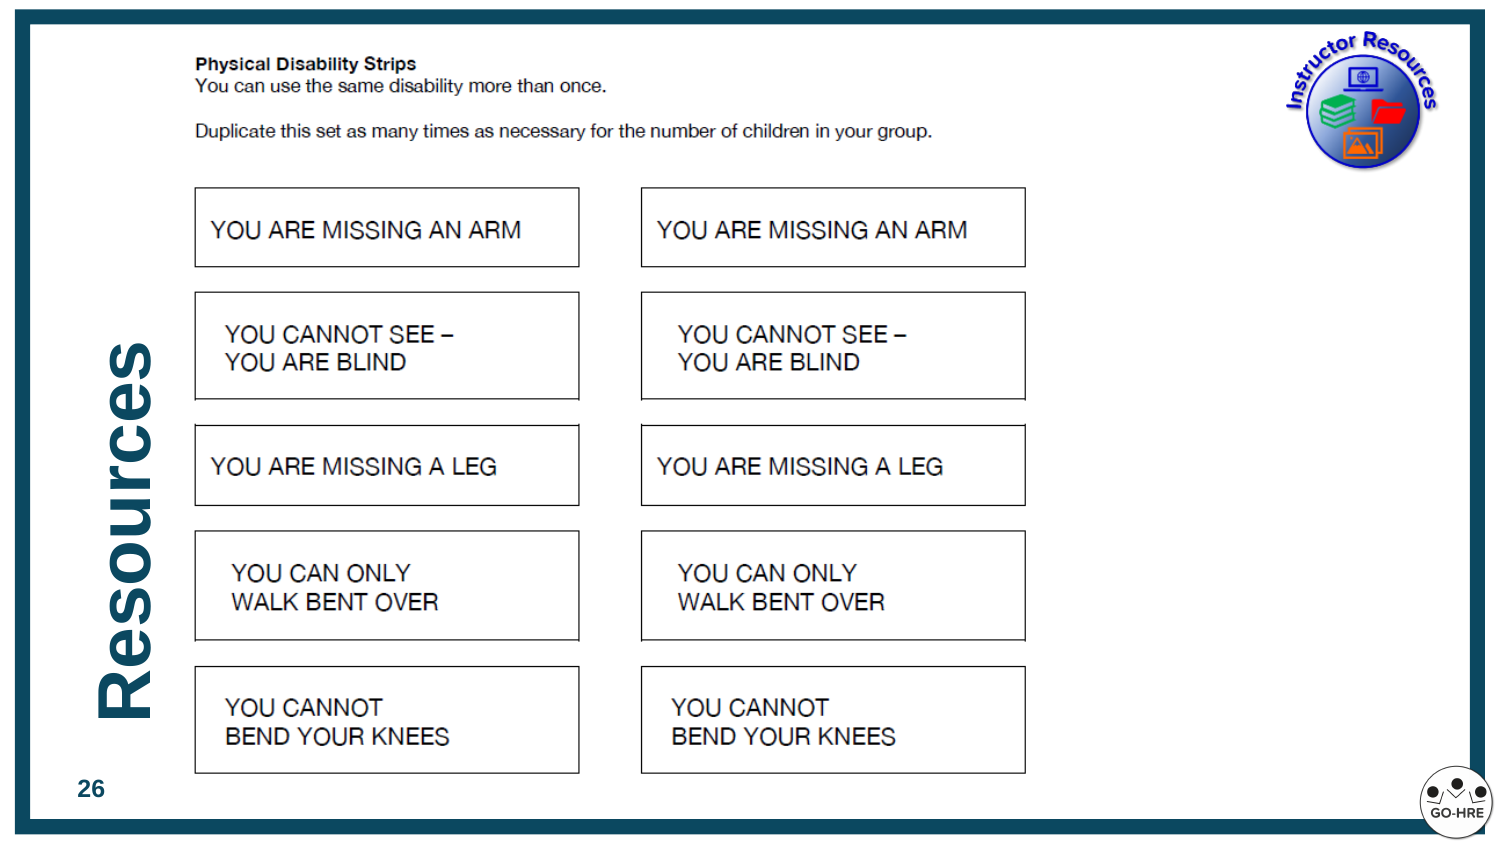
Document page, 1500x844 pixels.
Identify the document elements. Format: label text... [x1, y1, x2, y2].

picture [175, 46, 1041, 798]
picture [1419, 765, 1495, 841]
picture [1285, 30, 1441, 181]
slide_number 26 [30, 755, 121, 820]
title Resources [30, 189, 170, 739]
